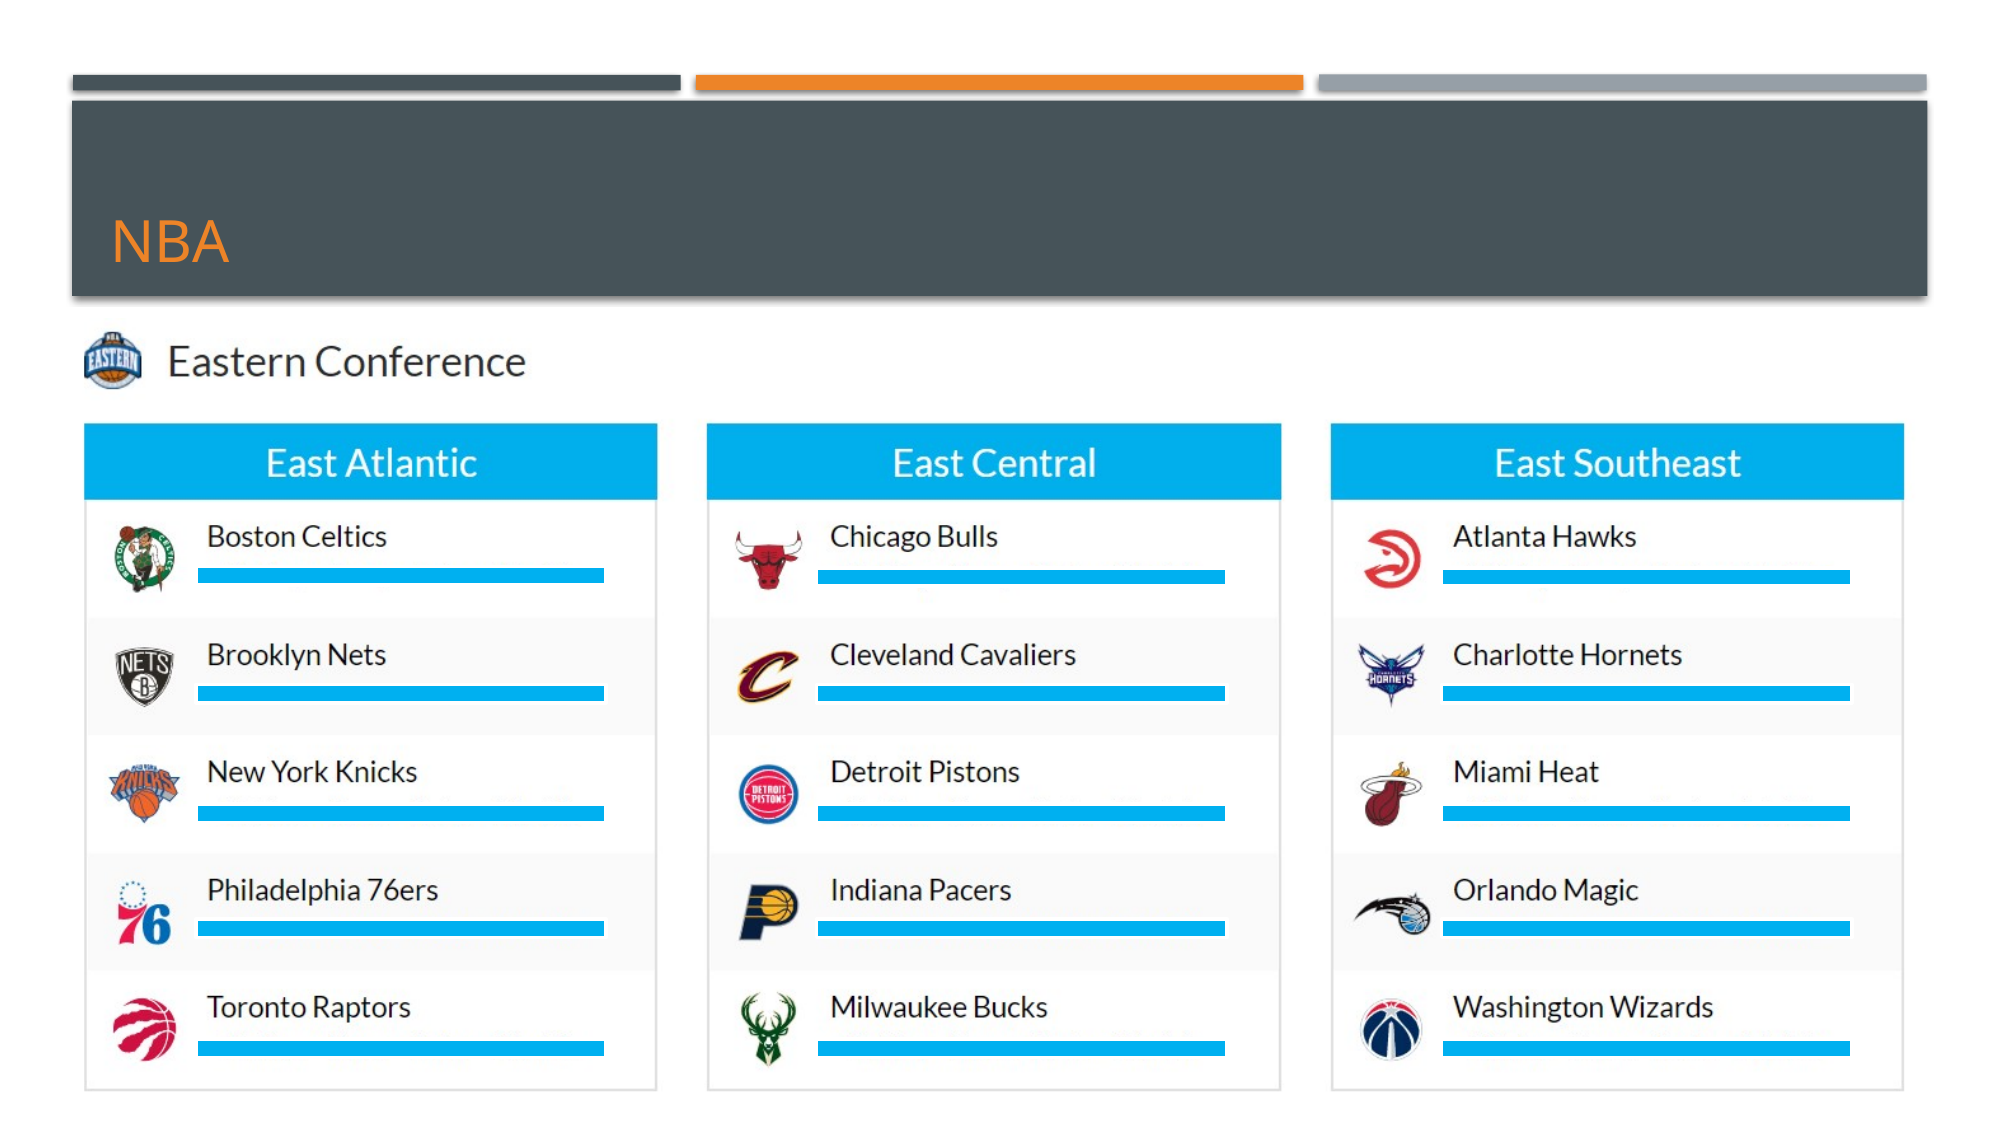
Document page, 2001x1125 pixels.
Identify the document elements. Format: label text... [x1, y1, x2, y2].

title NBA [95, 115, 1905, 282]
picture [63, 318, 1922, 1114]
